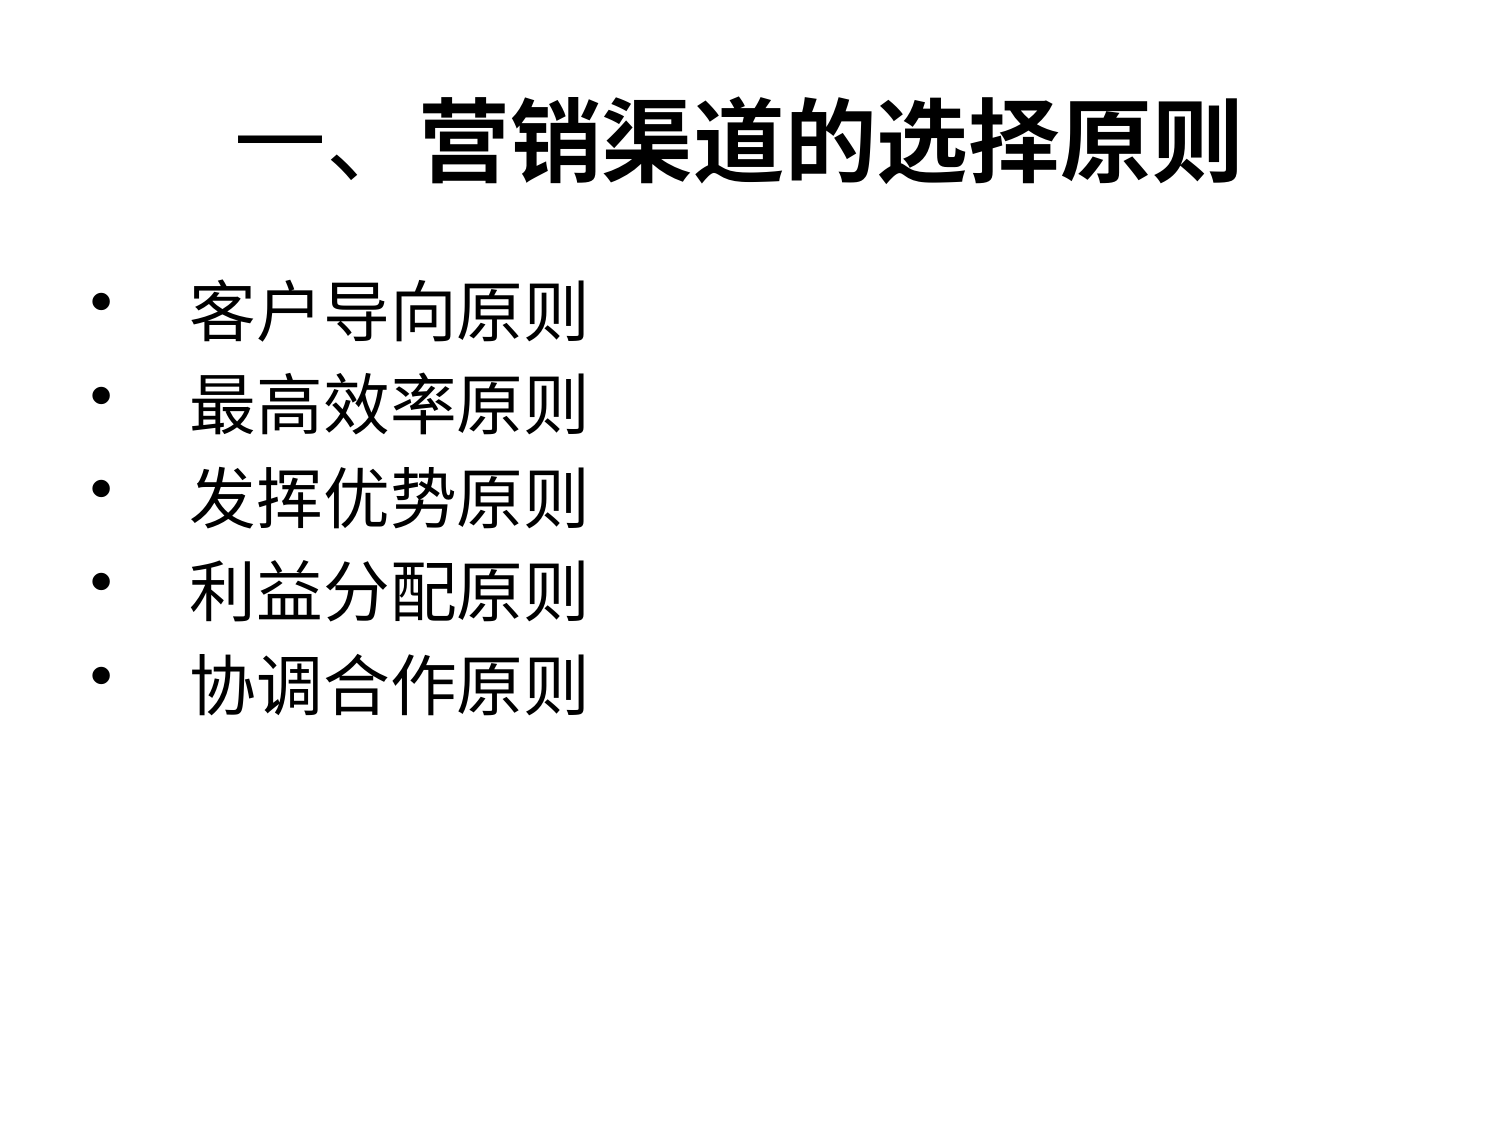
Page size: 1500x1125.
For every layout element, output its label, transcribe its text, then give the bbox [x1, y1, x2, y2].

list 客户导向原则 最高效率原则 发挥优势原则 利益分配原则 协调合作原则 [75, 262, 1425, 1005]
title 一、营销渠道的选择原则 [75, 45, 1425, 233]
